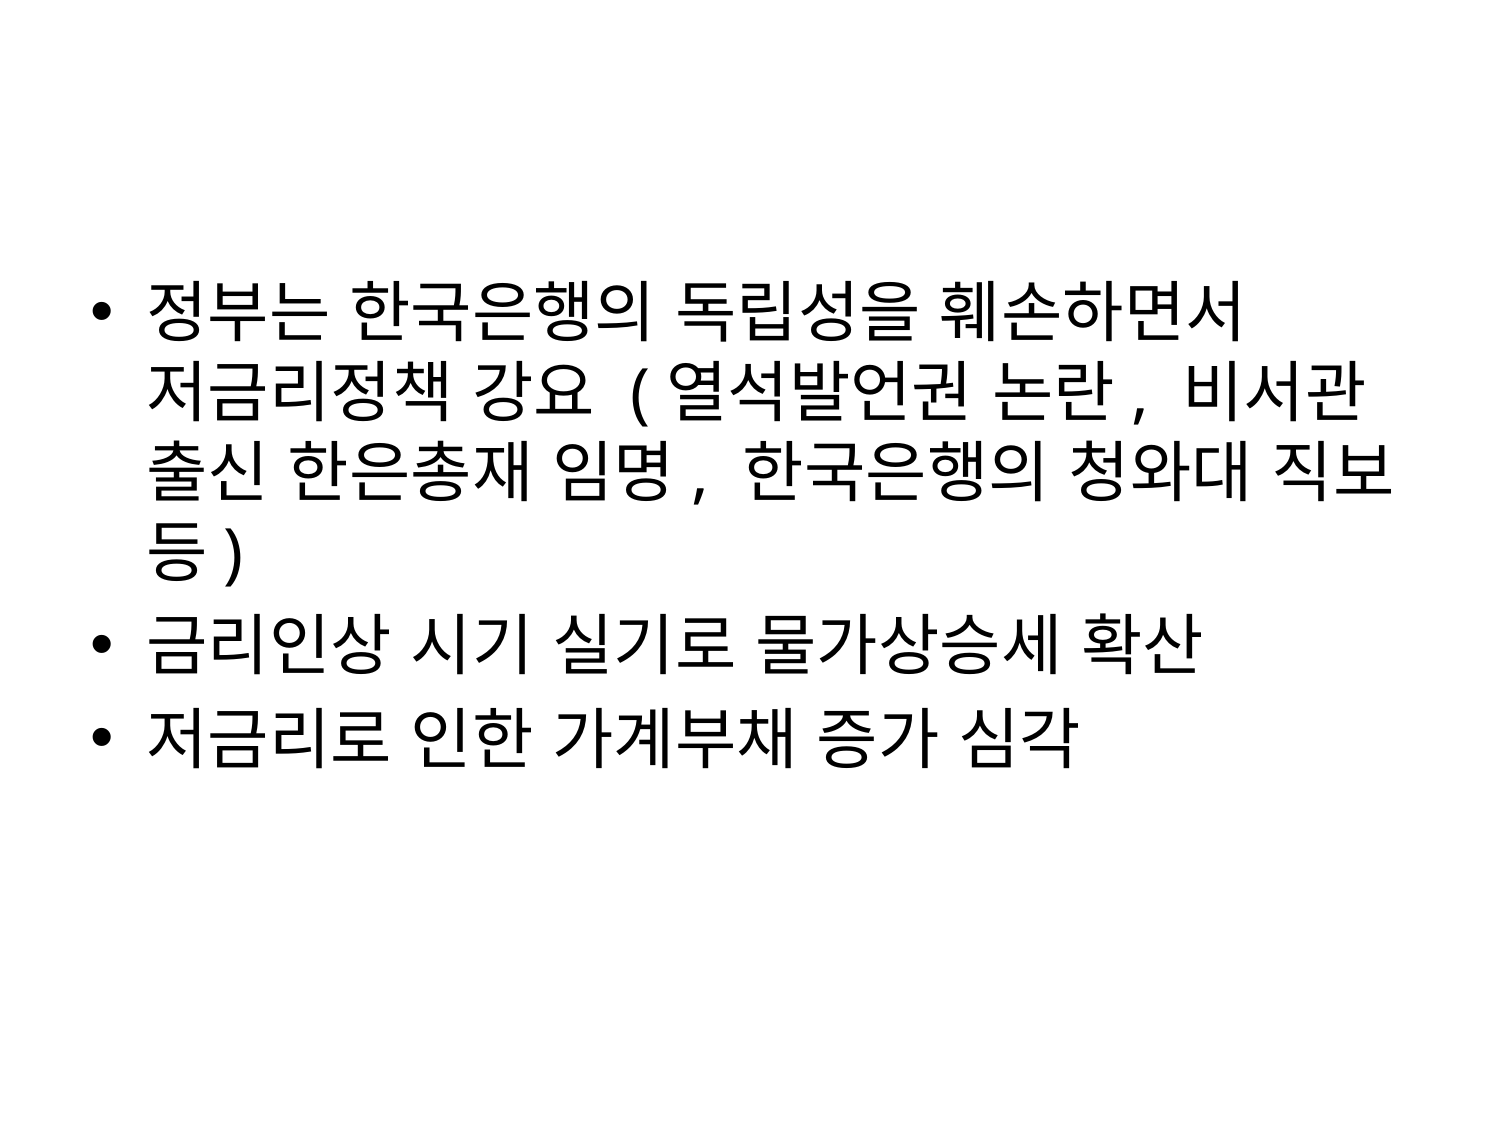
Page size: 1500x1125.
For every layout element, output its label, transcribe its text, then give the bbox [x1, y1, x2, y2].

list 정부는 한국은행의 독립성을 훼손하면서 저금리정책 강요 (열석발언권 논란, 비서관 출신 한은총재 임명, 한국은행의 청와대 직보 등) 금리인상 시기 실기로 물가상승세 확산 저금리로 인한 가계부채 증가 심각 [75, 262, 1425, 1005]
